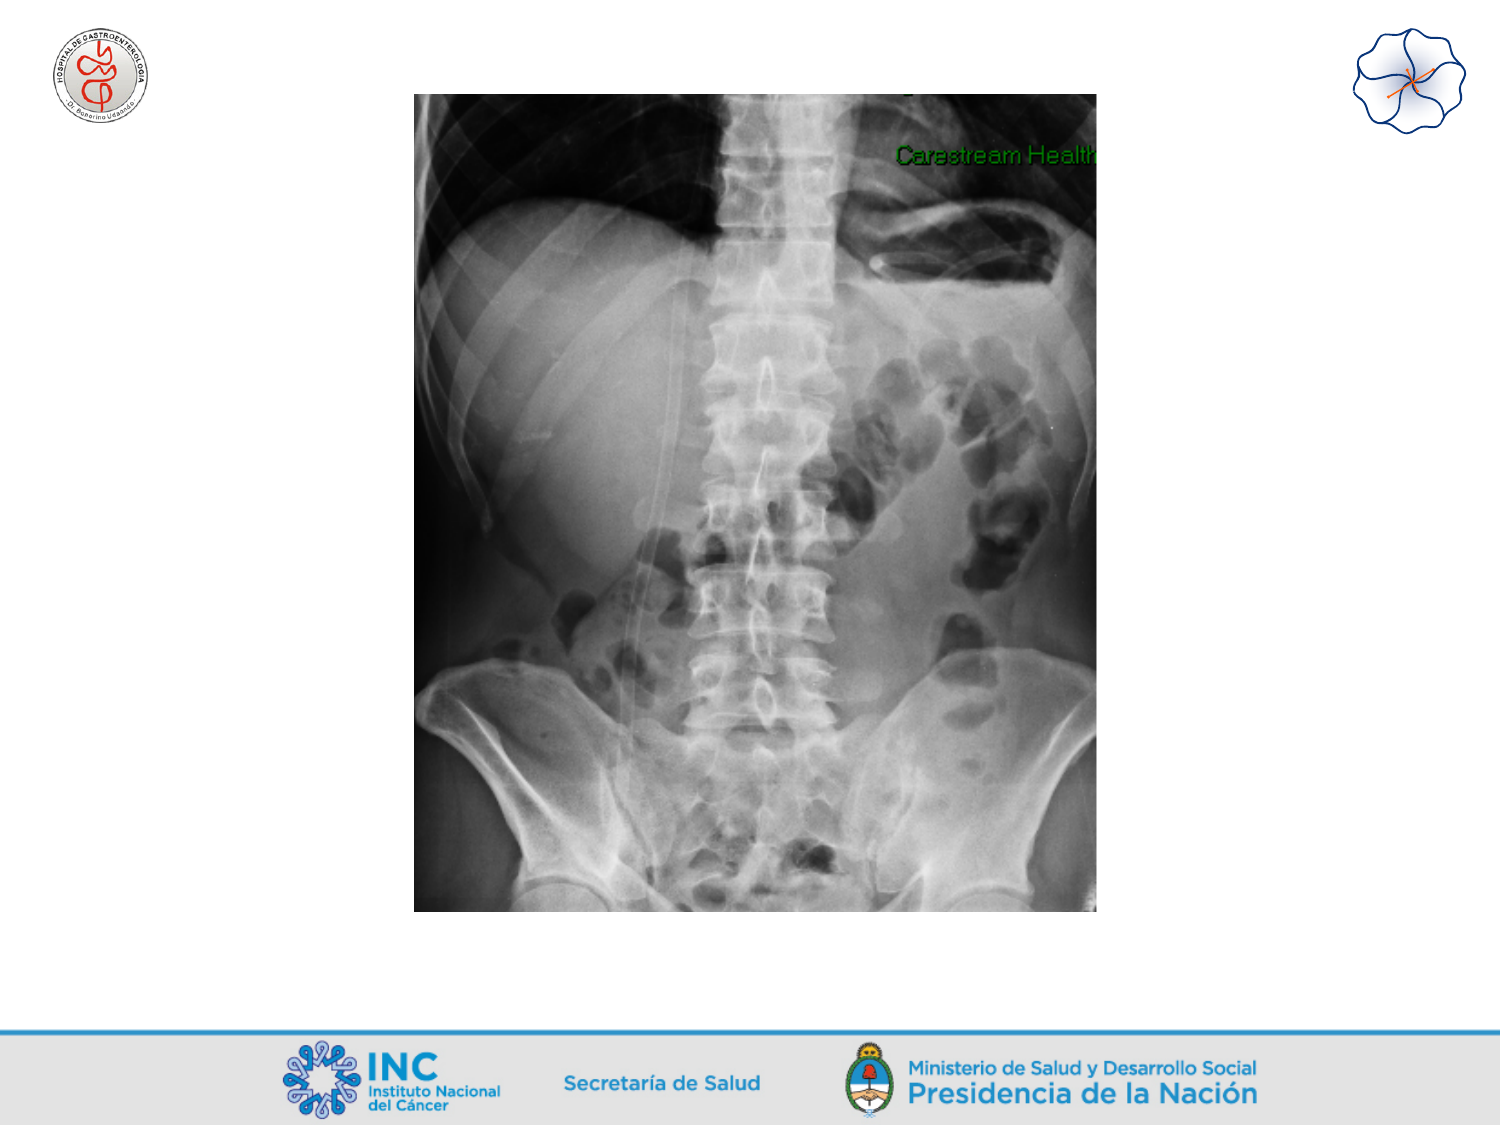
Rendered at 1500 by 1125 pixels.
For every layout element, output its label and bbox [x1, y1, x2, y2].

picture [0, 1027, 1500, 1125]
picture [413, 93, 1101, 912]
picture [1352, 28, 1467, 135]
picture [52, 28, 148, 124]
